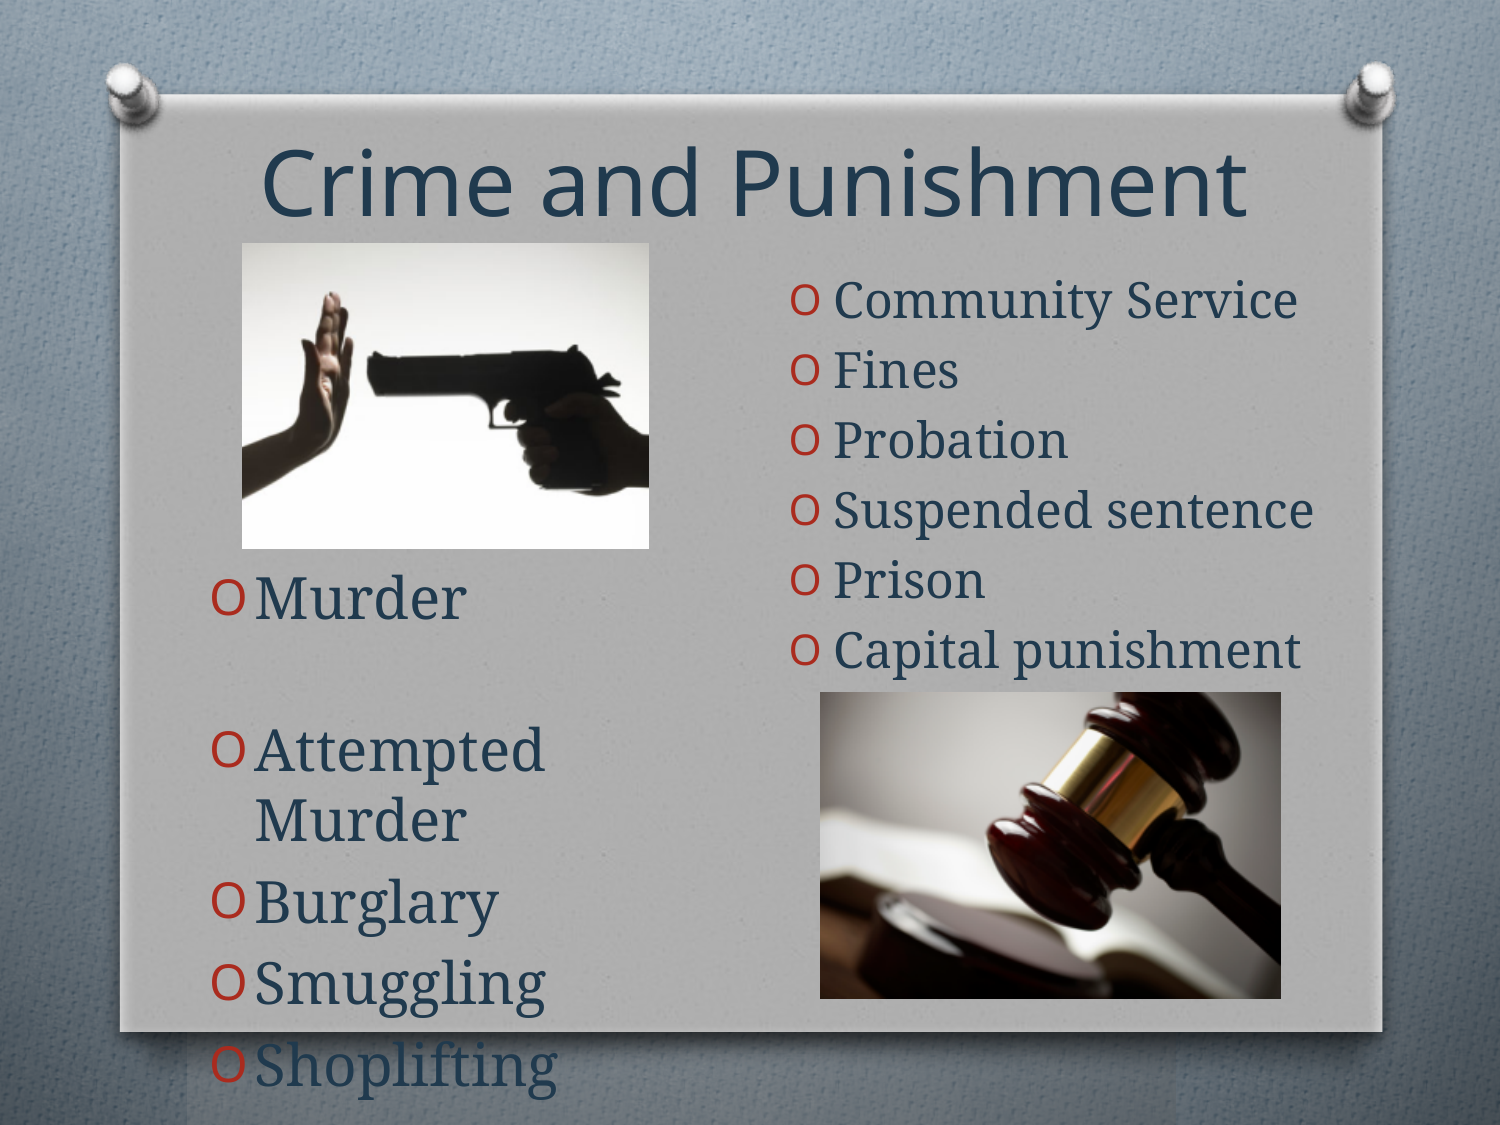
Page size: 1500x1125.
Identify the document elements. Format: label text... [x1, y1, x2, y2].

list Community Service Fines Probation Suspended sentence Prison Capital punishment [773, 261, 1376, 853]
picture [76, 30, 198, 153]
picture [241, 243, 649, 549]
title Crime and Punishment [183, 101, 1326, 259]
picture [820, 692, 1282, 1000]
list Murder Attempted Murder Burglary Smuggling Shoplifting [194, 553, 720, 1120]
picture [1317, 34, 1437, 156]
